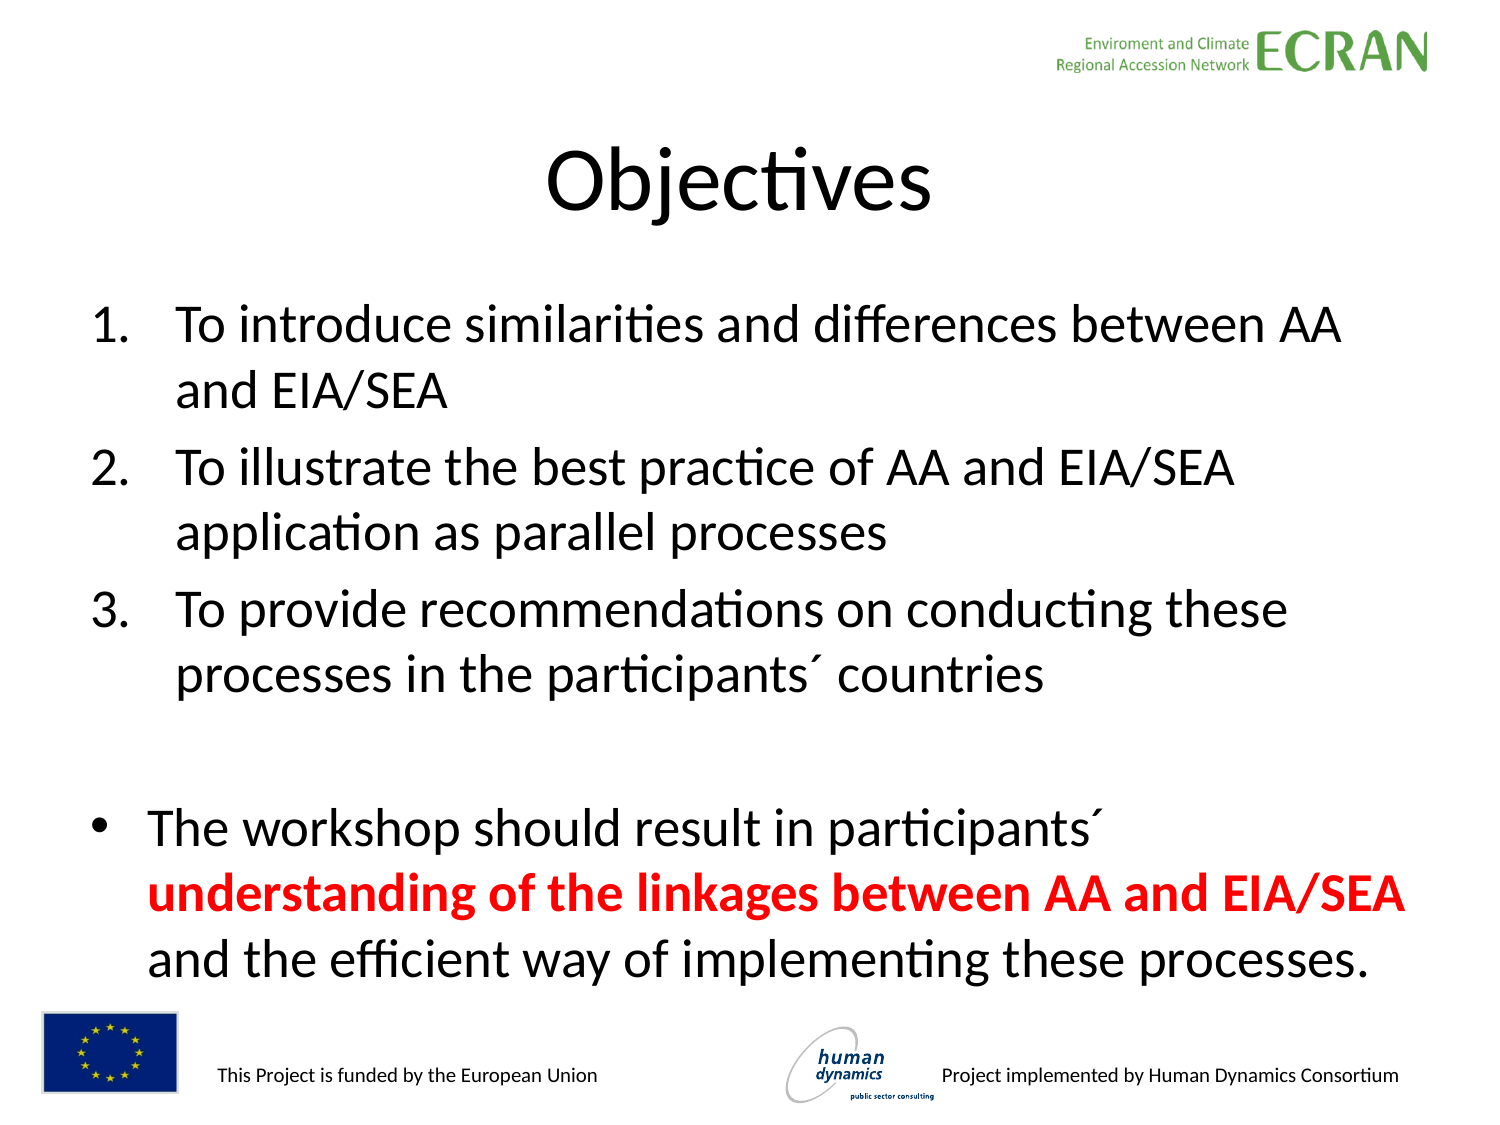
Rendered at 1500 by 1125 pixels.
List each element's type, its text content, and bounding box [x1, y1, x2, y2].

title Objectives [75, 79, 1425, 268]
list To introduce similarities and differences between AA and EIA/SEA To illustrate the best practice of AA and EIA/SEA application as parallel processes To provide recommendations on conducting these processes in the participants´ countries The workshop should result in participants´ understanding of the linkages between AA and EIA/SEA and the efficient way of implementing these processes. [75, 280, 1425, 1024]
picture [41, 1011, 179, 1094]
picture [1057, 30, 1427, 73]
